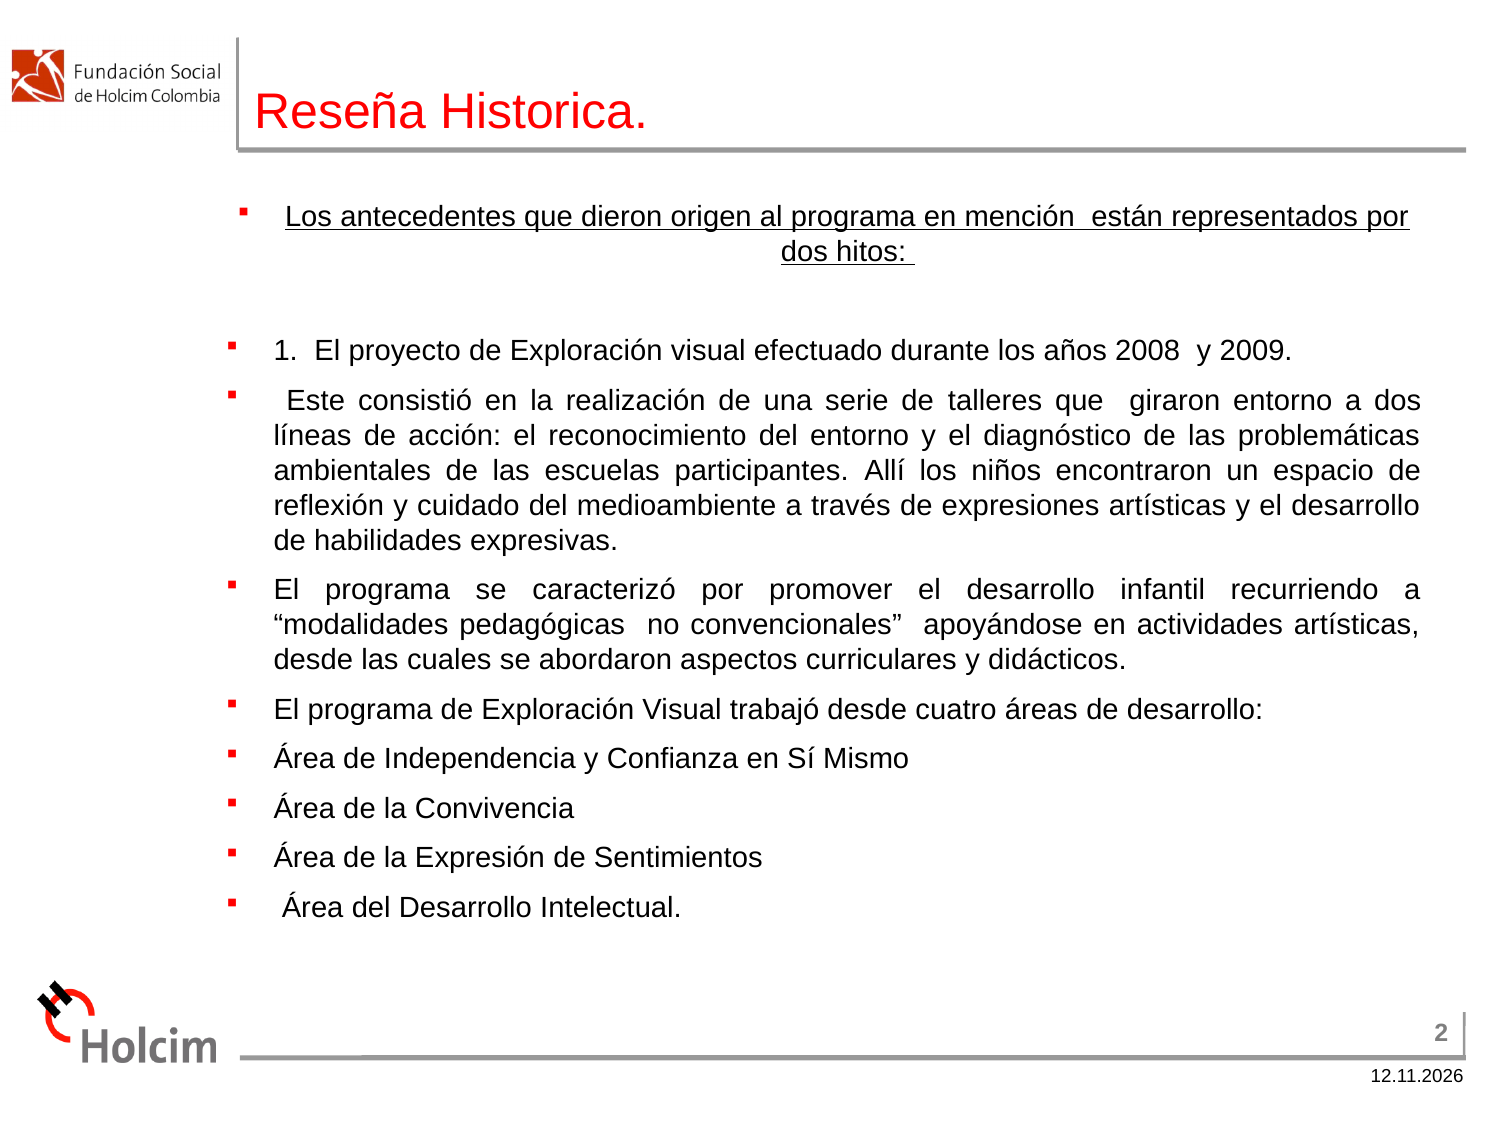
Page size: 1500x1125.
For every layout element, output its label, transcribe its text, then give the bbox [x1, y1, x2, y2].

picture [37, 980, 216, 1063]
list Los antecedentes que dieron origen al programa en mención están representados por dos hitos: 1. El proyecto de Exploración visual efectuado durante los años 2008 y 2009. Este consistió en la realización de una serie de talleres que giraron entorno a dos líneas de acción: el reconocimiento del entorno y el diagnóstico de las problemáticas ambientales de las escuelas participantes. Allí los niños encontraron un espacio de reflexión y cuidado del medioambiente a través de expresiones artísticas y el desarrollo de habilidades expresivas. El programa se caracterizó por promover el desarrollo infantil recurriendo a “modalidades pedagógicas no convencionales” apoyándose en actividades artísticas, desde las cuales se abordaron aspectos curriculares y didácticos. El programa de Exploración Visual trabajó desde cuatro áreas de desarrollo: Área de Independencia y Confianza en Sí Mismo Área de la Convivencia Área de la Expresión de Sentimientos Área del Desarrollo Intelectual. [210, 140, 1438, 985]
picture [0, 35, 235, 132]
title Reseña Historica. [239, 67, 1483, 151]
